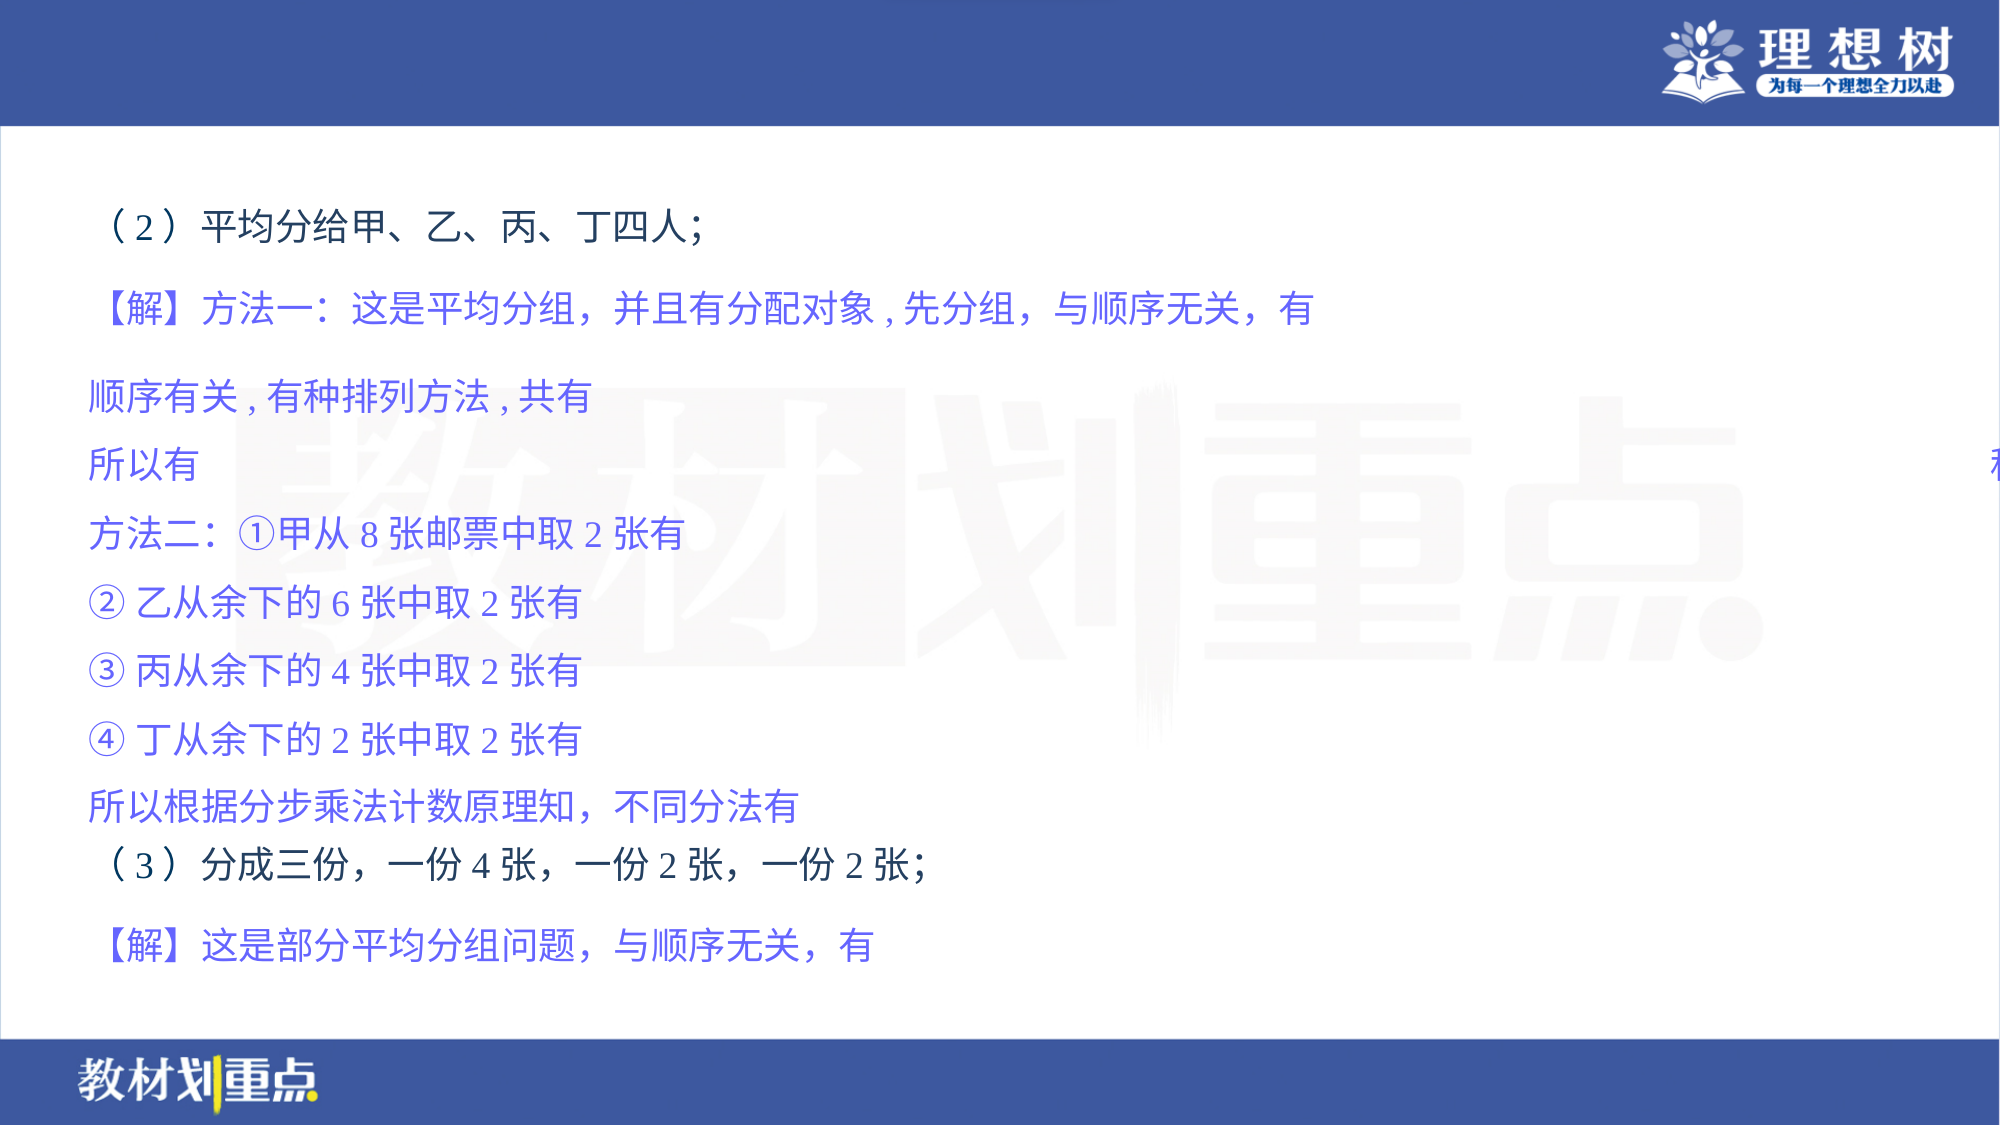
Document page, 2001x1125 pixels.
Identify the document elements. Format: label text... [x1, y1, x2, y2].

picture [0, 0, 2000, 1125]
text_box （2）平均分给甲、乙、丙、丁四人； [88, 181, 1911, 241]
text_box （3）分成三份，一份4张，一份2张，一份2张； [88, 819, 1911, 880]
